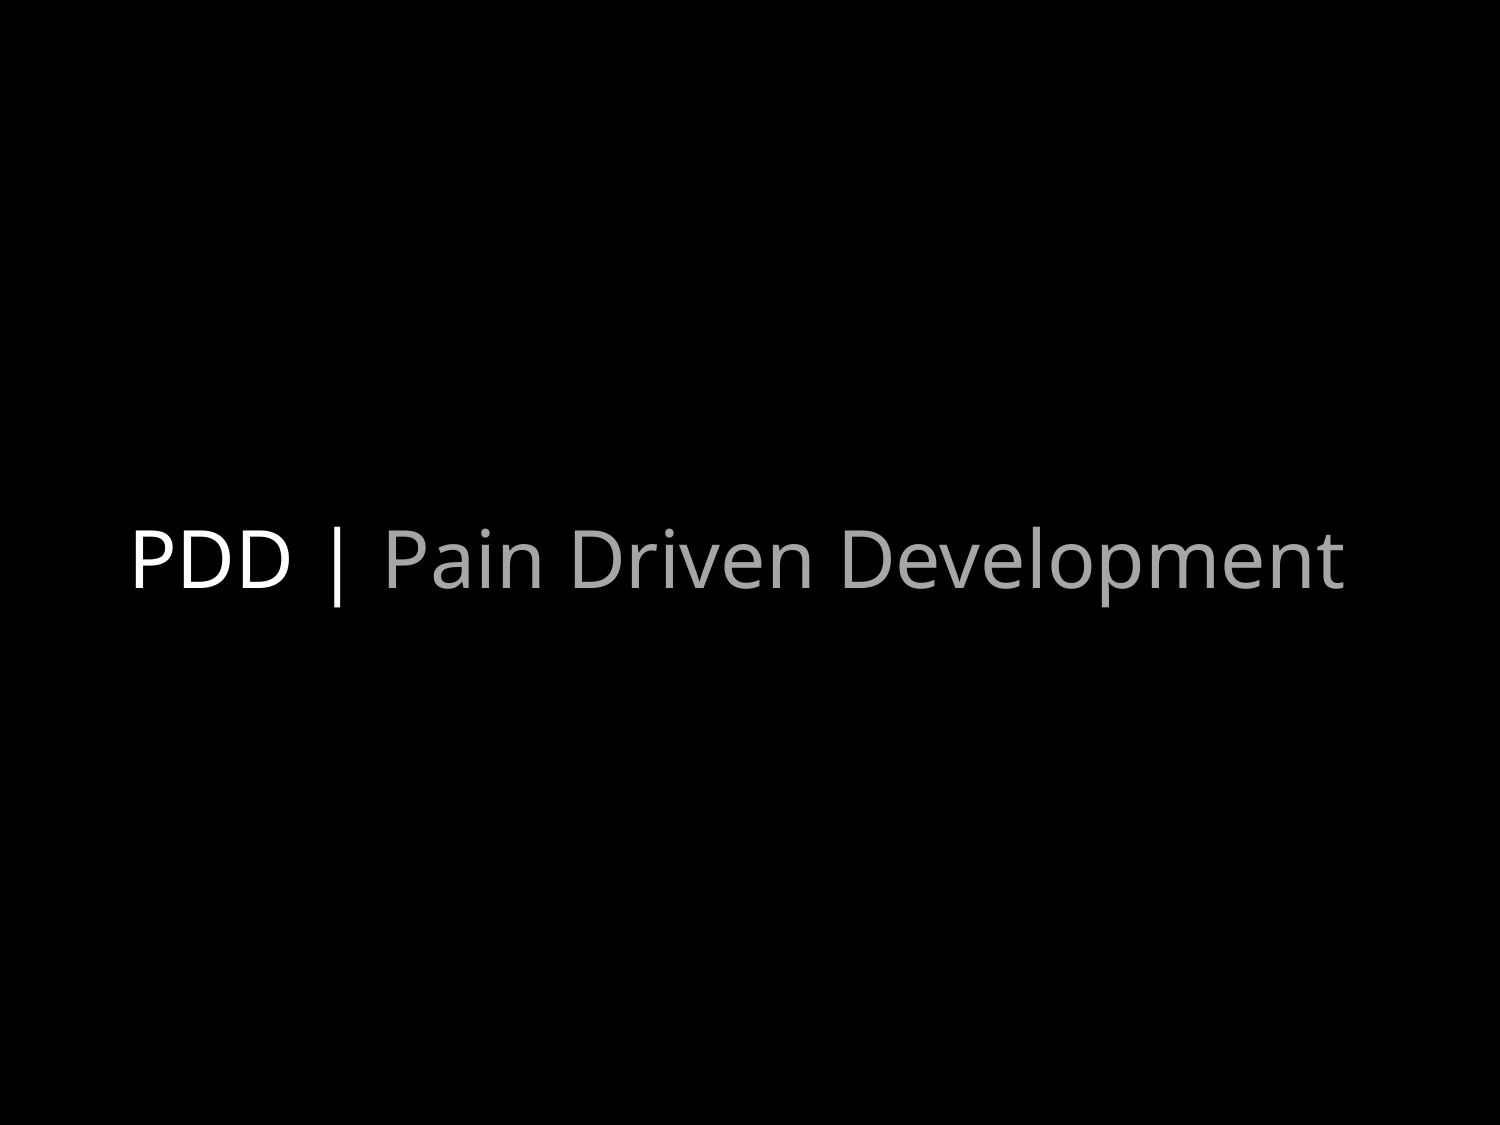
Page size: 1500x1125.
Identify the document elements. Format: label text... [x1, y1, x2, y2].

title PDD | Pain Driven Development [62, 462, 1413, 650]
